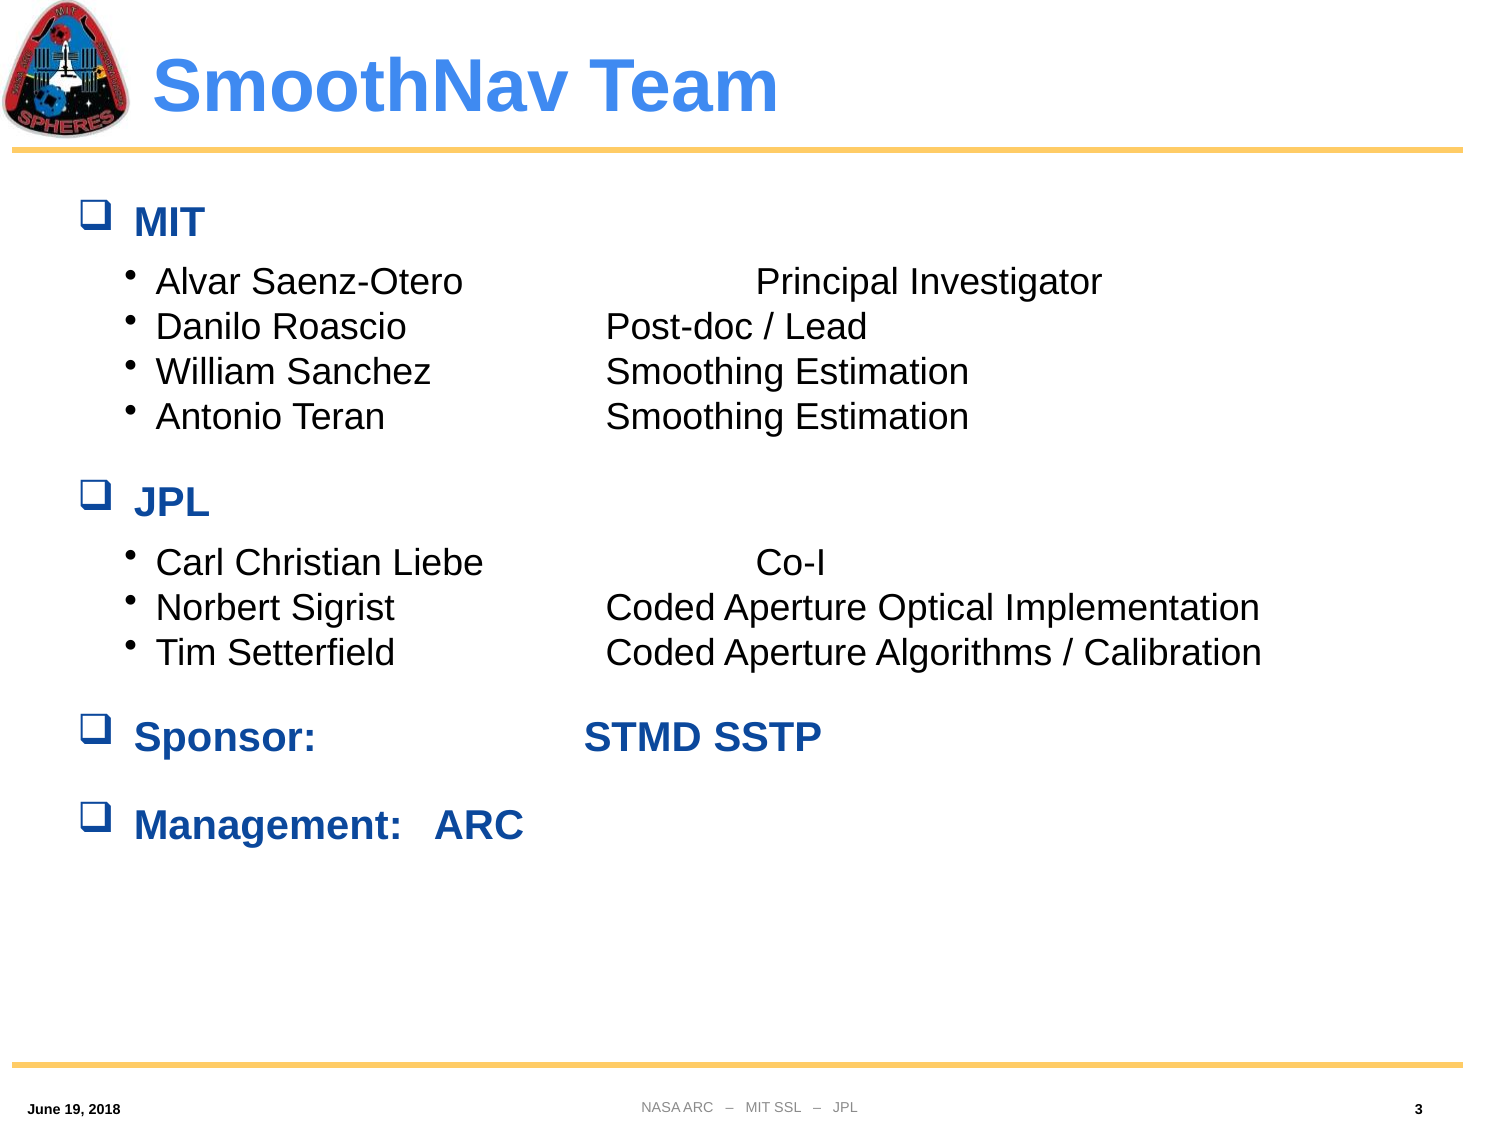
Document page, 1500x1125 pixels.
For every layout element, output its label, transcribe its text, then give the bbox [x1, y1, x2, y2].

title SmoothNav Team [137, 24, 1451, 138]
list MIT Alvar Saenz-Otero Principal Investigator Danilo Roascio Post-doc / Lead William Sanchez Smoothing Estimation Antonio Teran Smoothing Estimation JPL Carl Christian Liebe Co-I Norbert Sigrist Coded Aperture Optical Implementation Tim Setterfield Coded Aperture Algorithms / Calibration Sponsor: STMD SSTP Management: ARC [62, 187, 1426, 988]
footer NASA ARC – MIT SSL – JPL [512, 1077, 988, 1120]
picture [0, 0, 131, 139]
